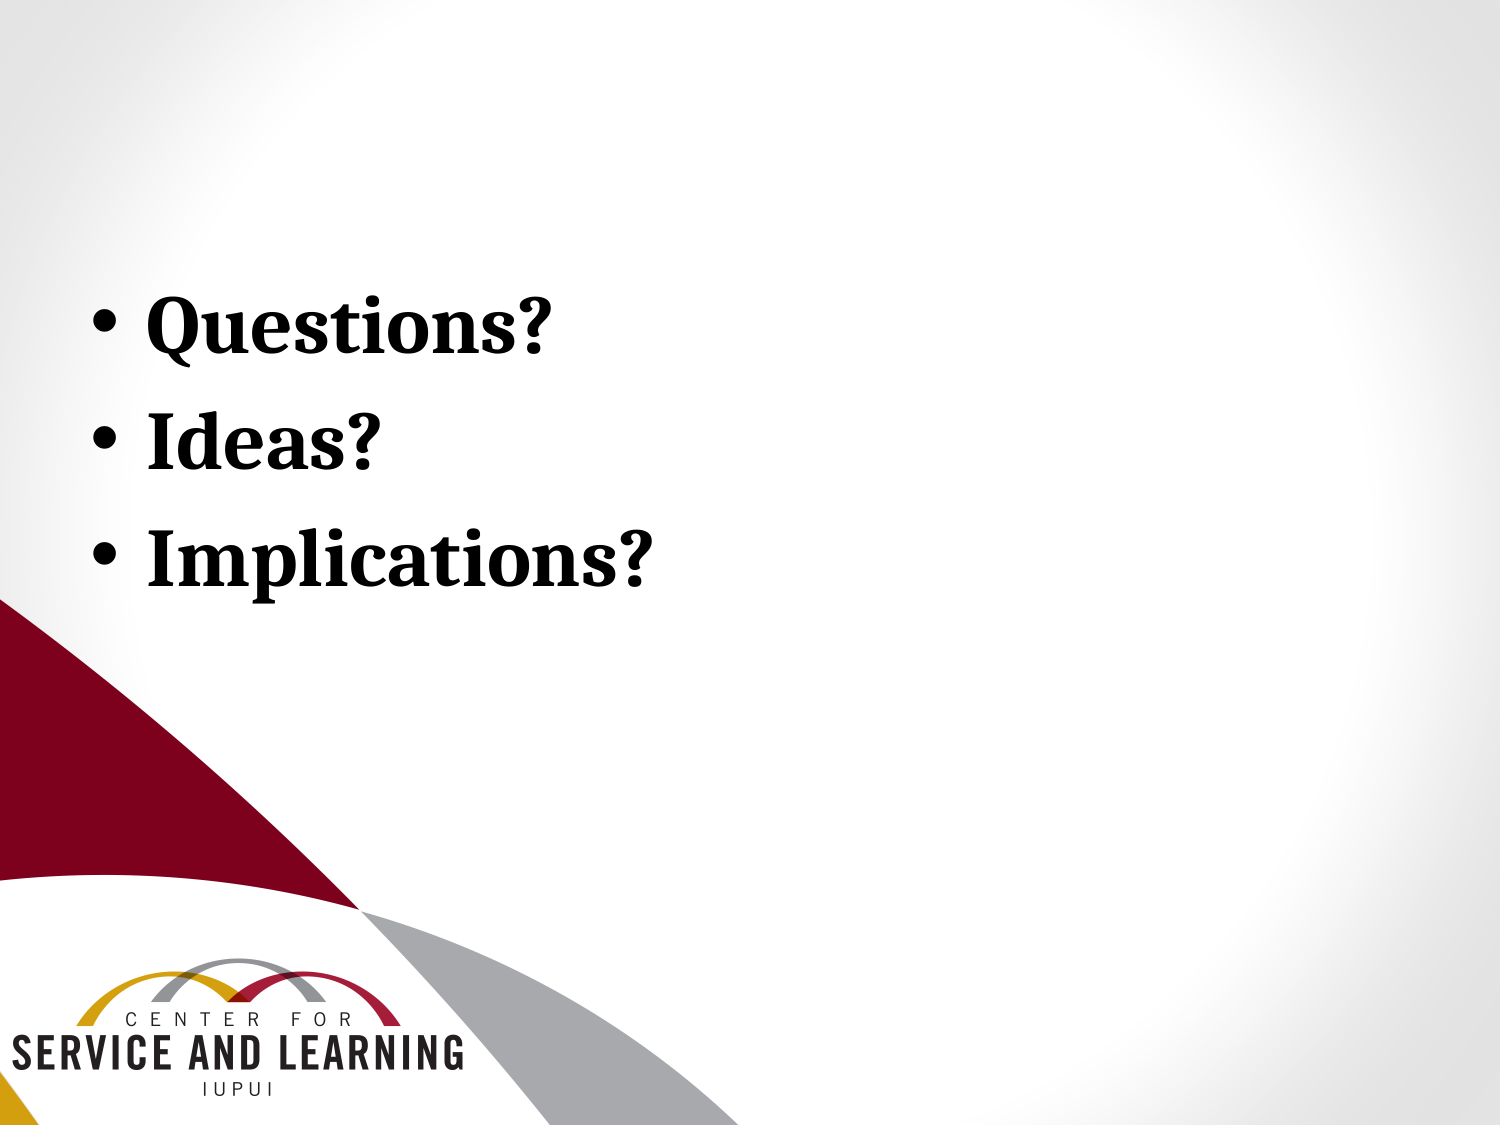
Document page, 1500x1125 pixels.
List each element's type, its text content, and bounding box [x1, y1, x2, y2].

picture [0, 0, 1500, 1125]
list Questions? Ideas? Implications? [75, 262, 1425, 747]
